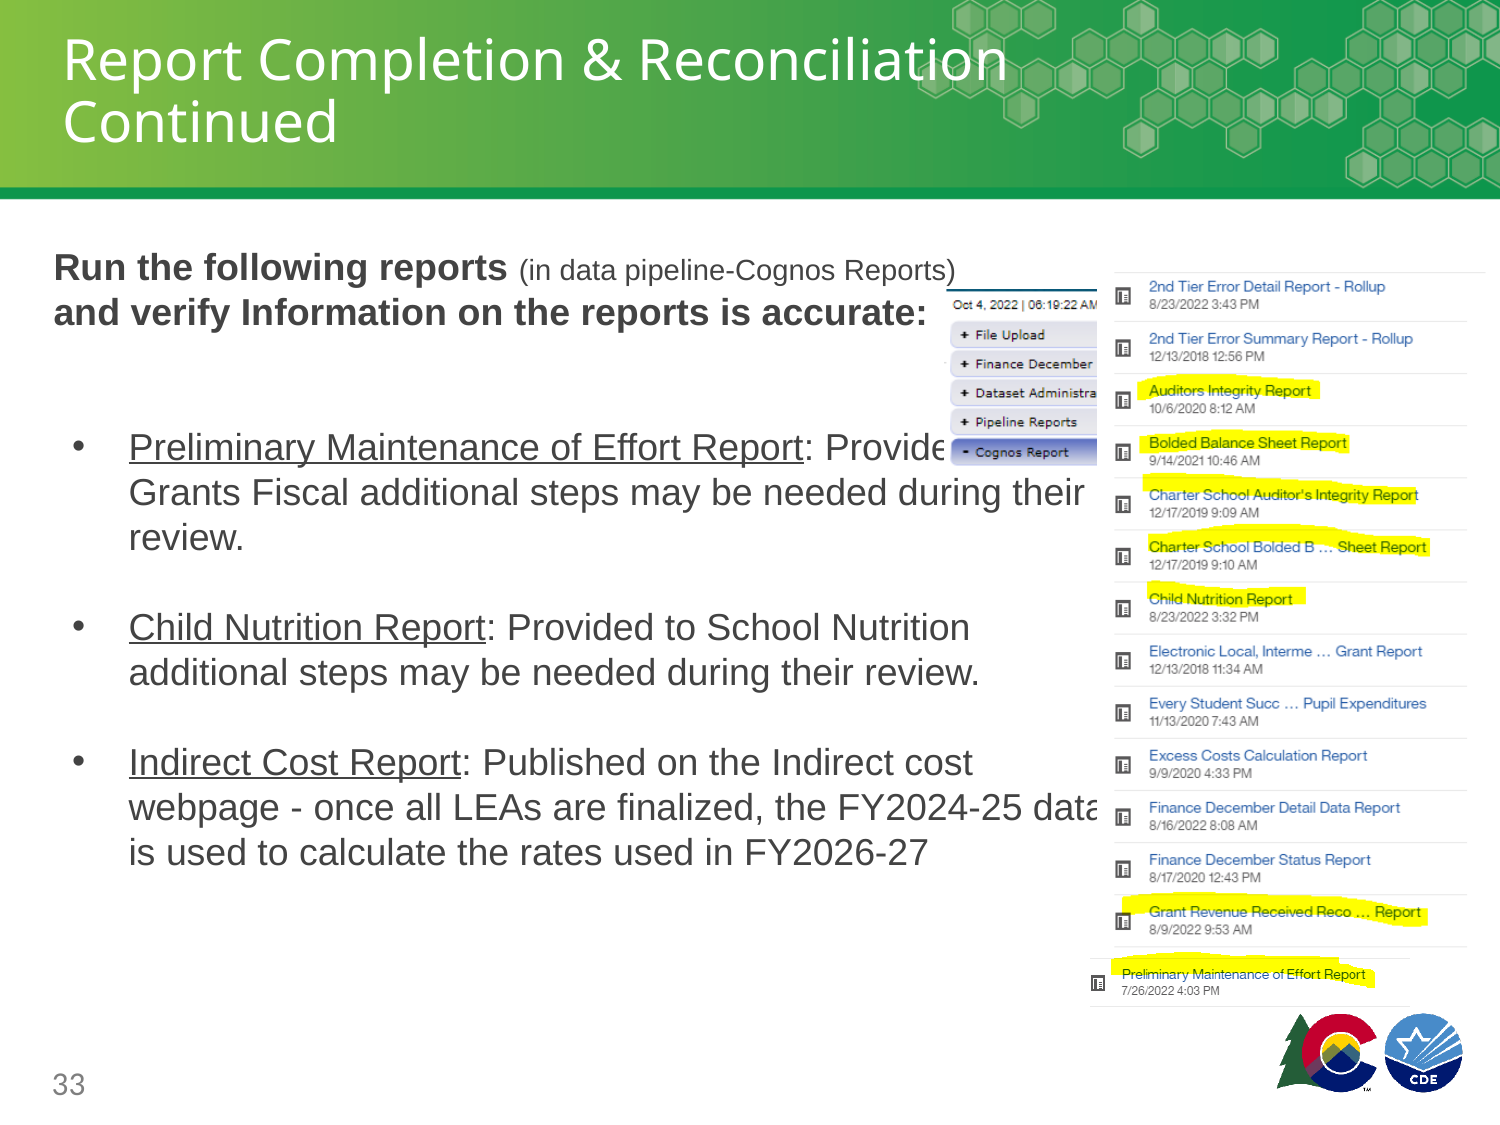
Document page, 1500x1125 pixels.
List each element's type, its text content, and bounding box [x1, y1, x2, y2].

picture [944, 270, 1491, 1009]
title Report Completion & Reconciliation Continued [62, 31, 1061, 156]
picture [1275, 1012, 1463, 1093]
slide_number 33 [36, 1054, 375, 1115]
picture [0, 0, 1500, 200]
list Run the following reports (in data pipeline-Cognos Reports) and verify Information on the reports is accurate: Preliminary Maintenance of Effort Report: Provided to Grants Fiscal additional steps may be needed during their review. Child Nutrition Report: Provided to School Nutrition additional steps may be needed during their review. Indirect Cost Report: Published on the Indirect cost webpage - once all LEAs are finalized, the FY2024-25 data is used to calculate the rates used in FY2026-27 [53, 242, 1110, 1001]
